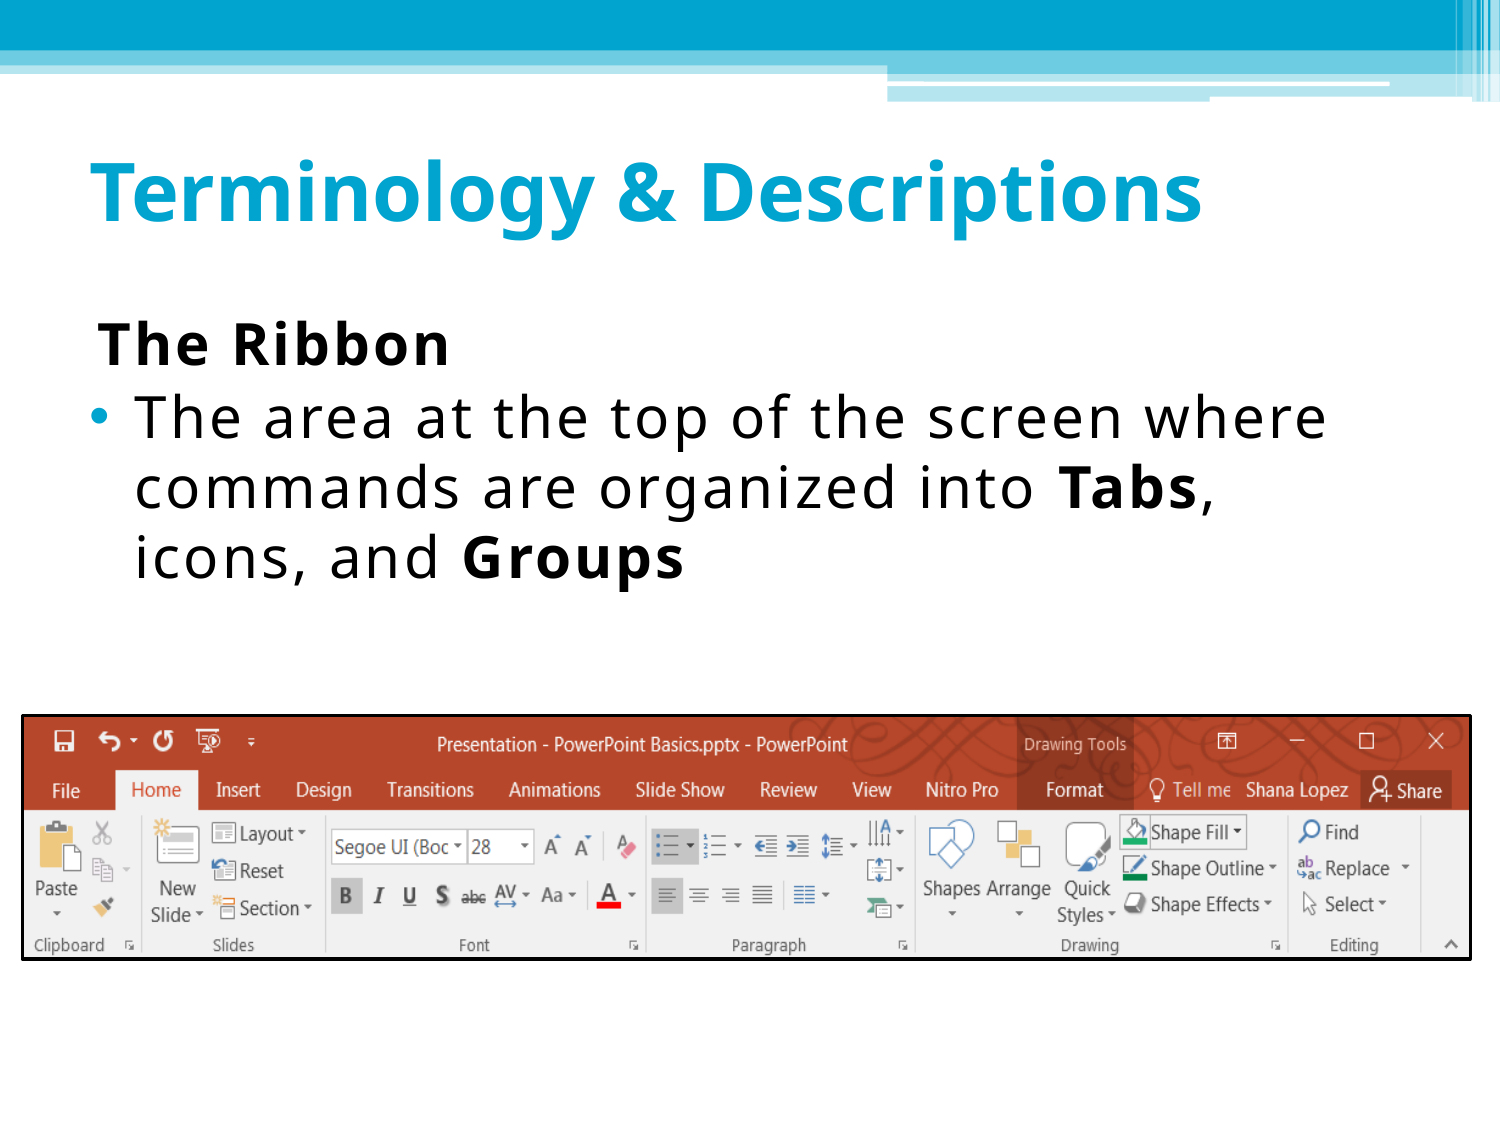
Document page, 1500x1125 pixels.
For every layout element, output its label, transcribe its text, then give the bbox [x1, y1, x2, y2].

list The Ribbon The area at the top of the screen where commands are organized into Tabs, icons, and Groups [75, 299, 1418, 714]
picture [23, 717, 1469, 958]
title Terminology & Descriptions [75, 102, 1418, 275]
